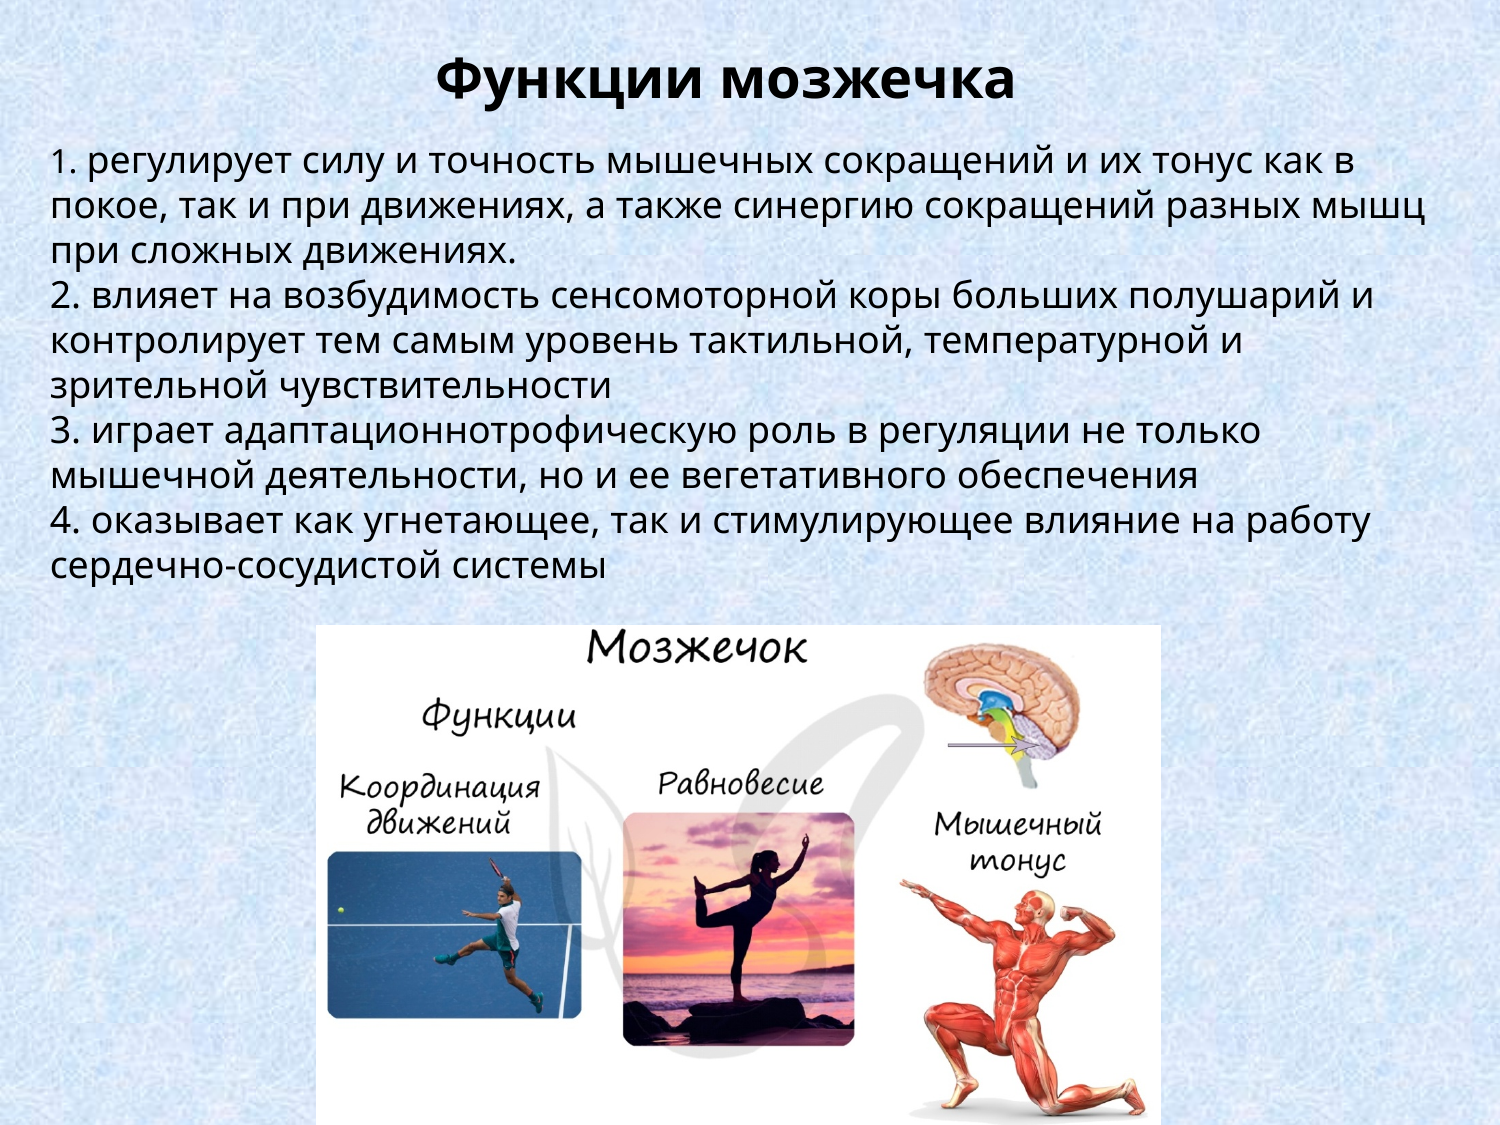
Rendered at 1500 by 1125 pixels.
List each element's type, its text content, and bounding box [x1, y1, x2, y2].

list Функции мозжечка [58, 35, 1395, 118]
text_box 1. регулирует силу и точность мышечных сокращений и их тонус как в покое, так и при движениях, а также синергию сокращений разных мышц при сложных движениях. 2. влияет на возбудимость сенсомоторной коры больших полушарий и контролирует тем самым уровень тактильной, температурной и зрительной чувствительности 3. играет адаптационнотрофическую роль в регуляции не только мышечной деятельности, но и ее вегетативного обеспечения 4. оказывает как угнетающее, так и стимулирующее влияние на работу сердечно-сосудистой системы [35, 128, 1465, 639]
picture [0, 0, 1500, 1125]
